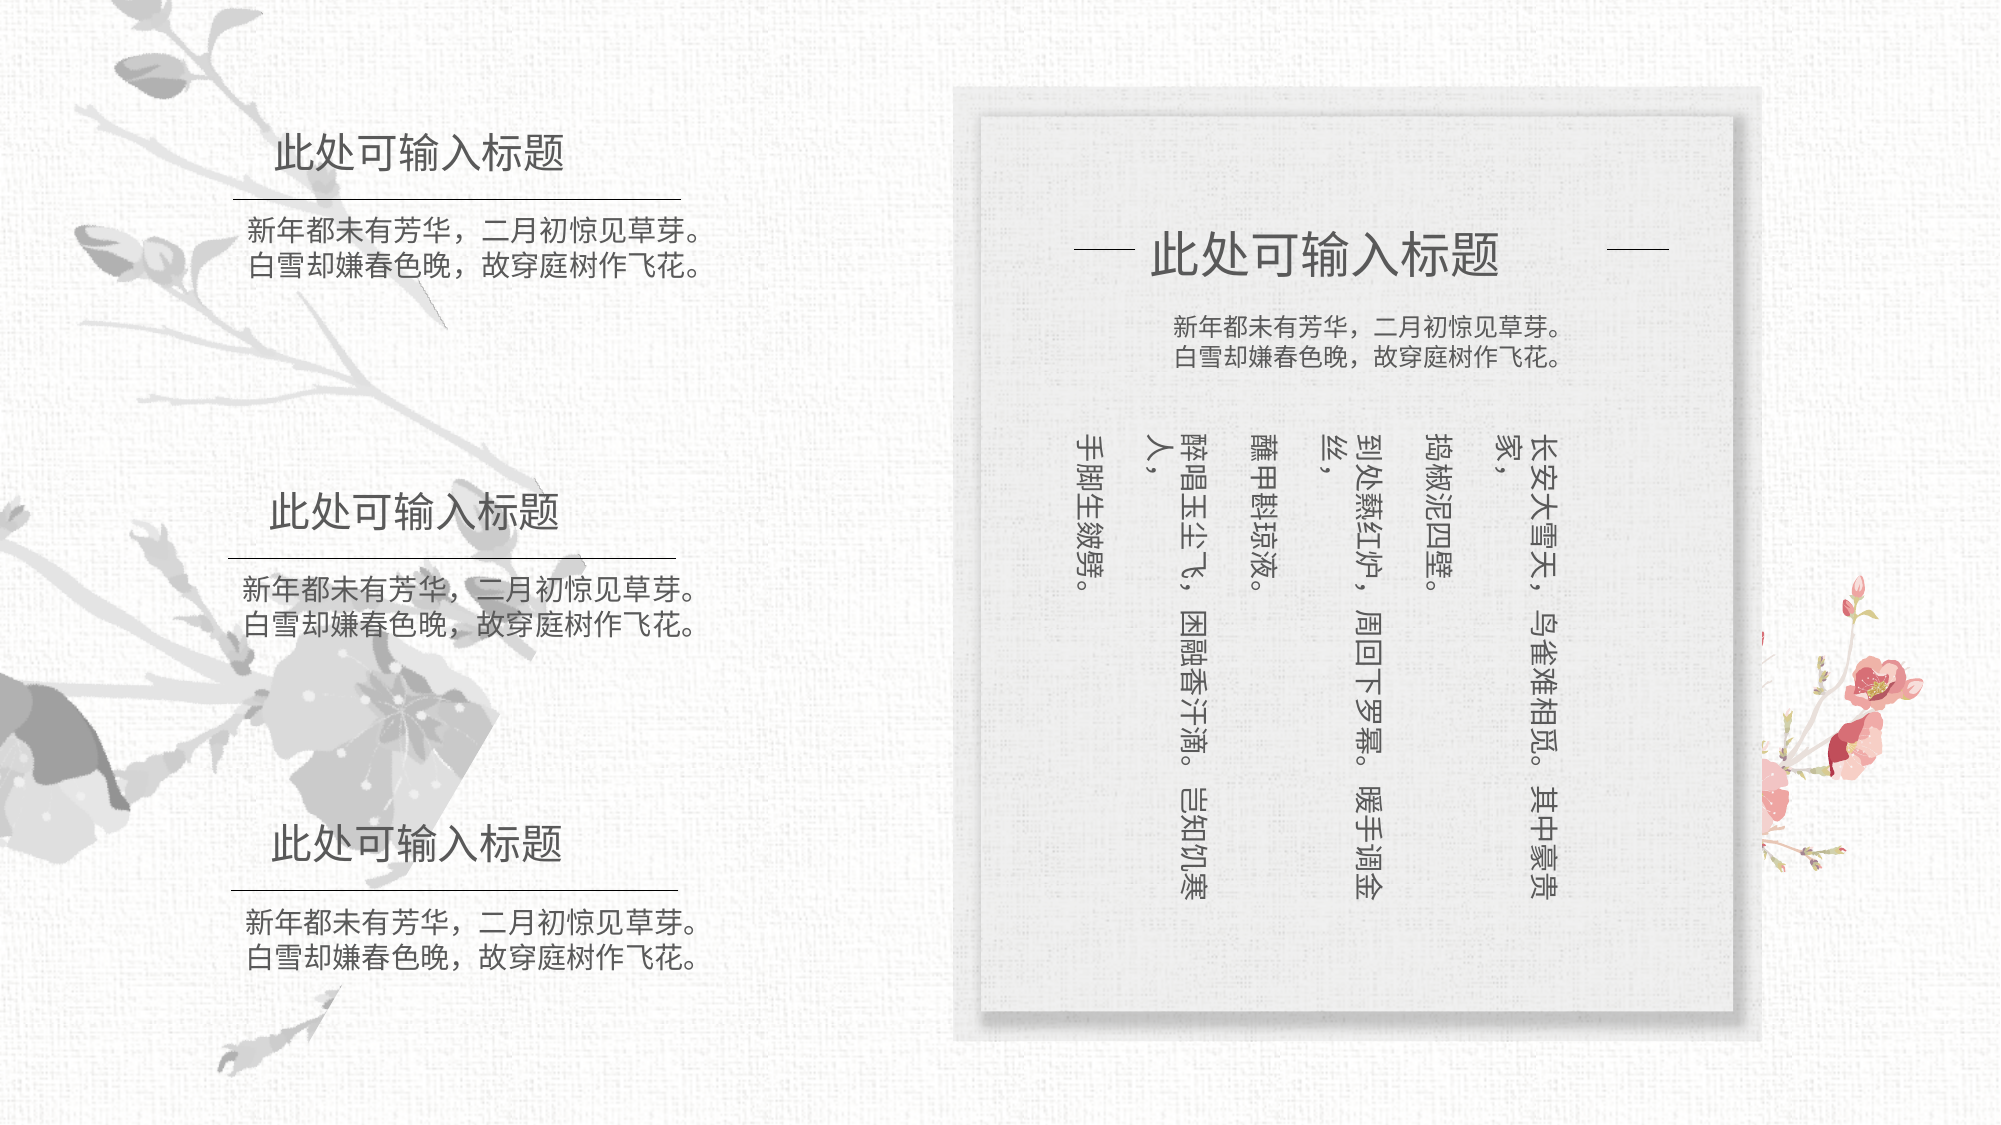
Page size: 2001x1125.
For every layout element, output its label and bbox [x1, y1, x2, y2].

picture [1762, 568, 1924, 873]
text_box [225, 478, 728, 650]
text_box [230, 119, 733, 292]
picture [0, 20, 524, 1114]
text_box [953, 86, 1762, 1042]
text_box [1073, 216, 1669, 292]
text_box [228, 810, 730, 983]
